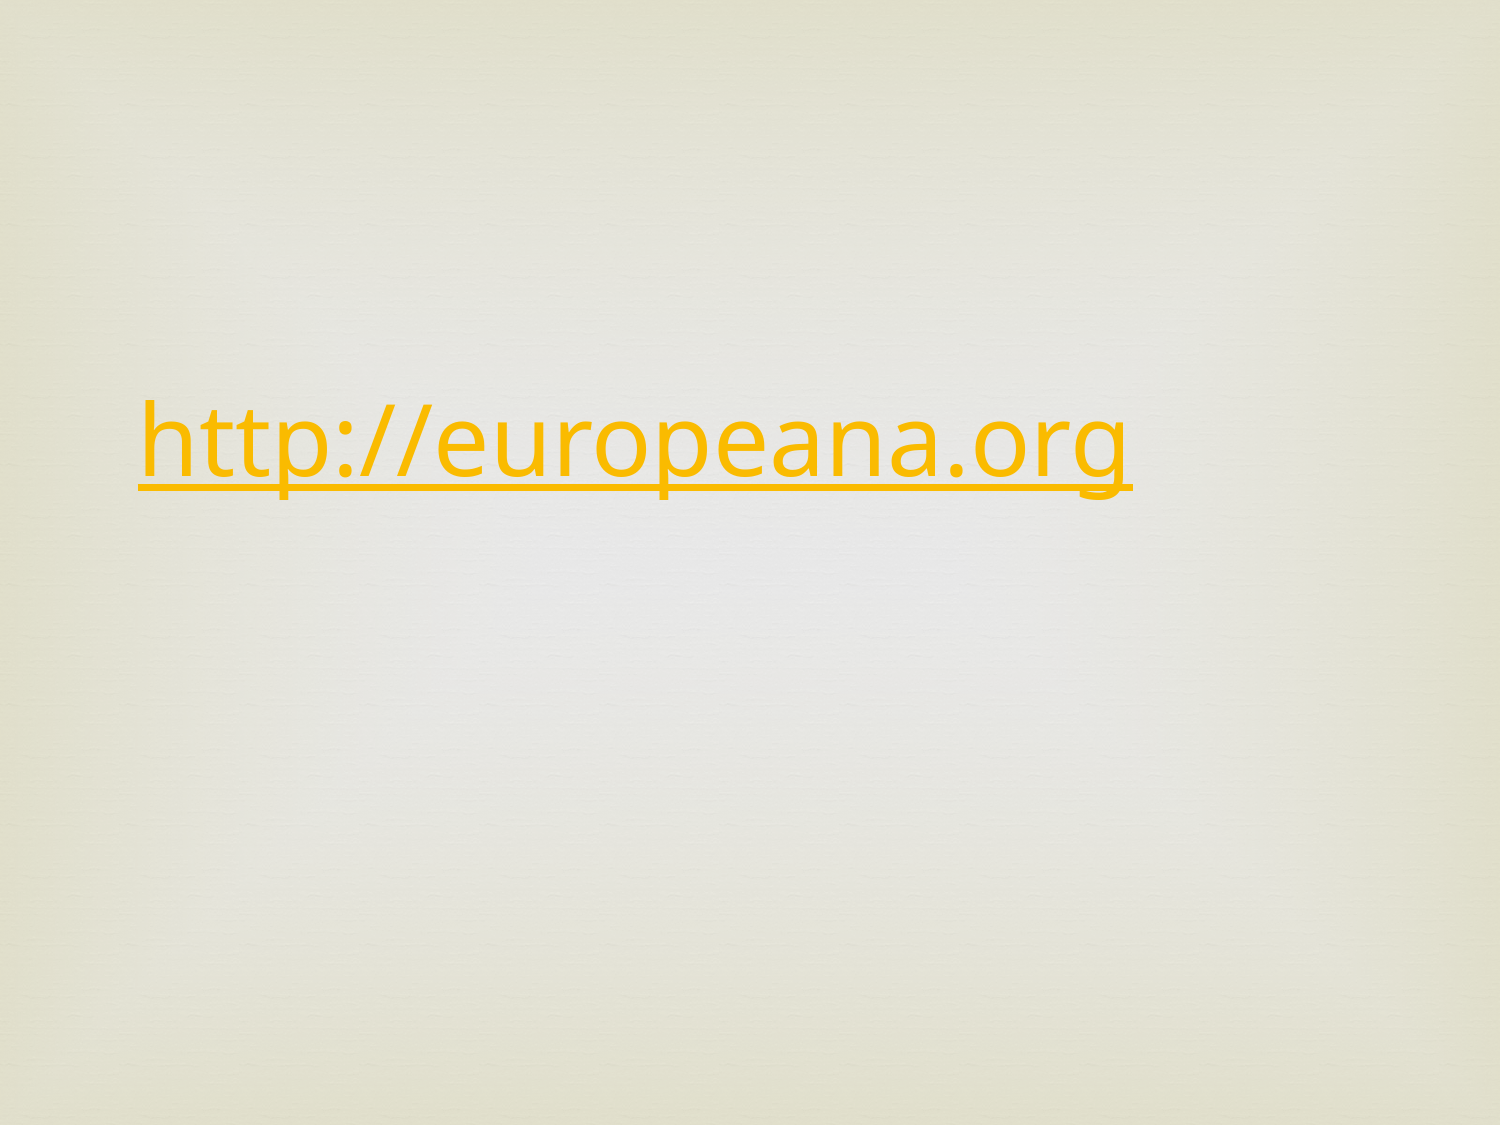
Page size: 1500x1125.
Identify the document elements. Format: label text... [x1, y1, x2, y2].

list http://europeana.org [0, 368, 1271, 1005]
